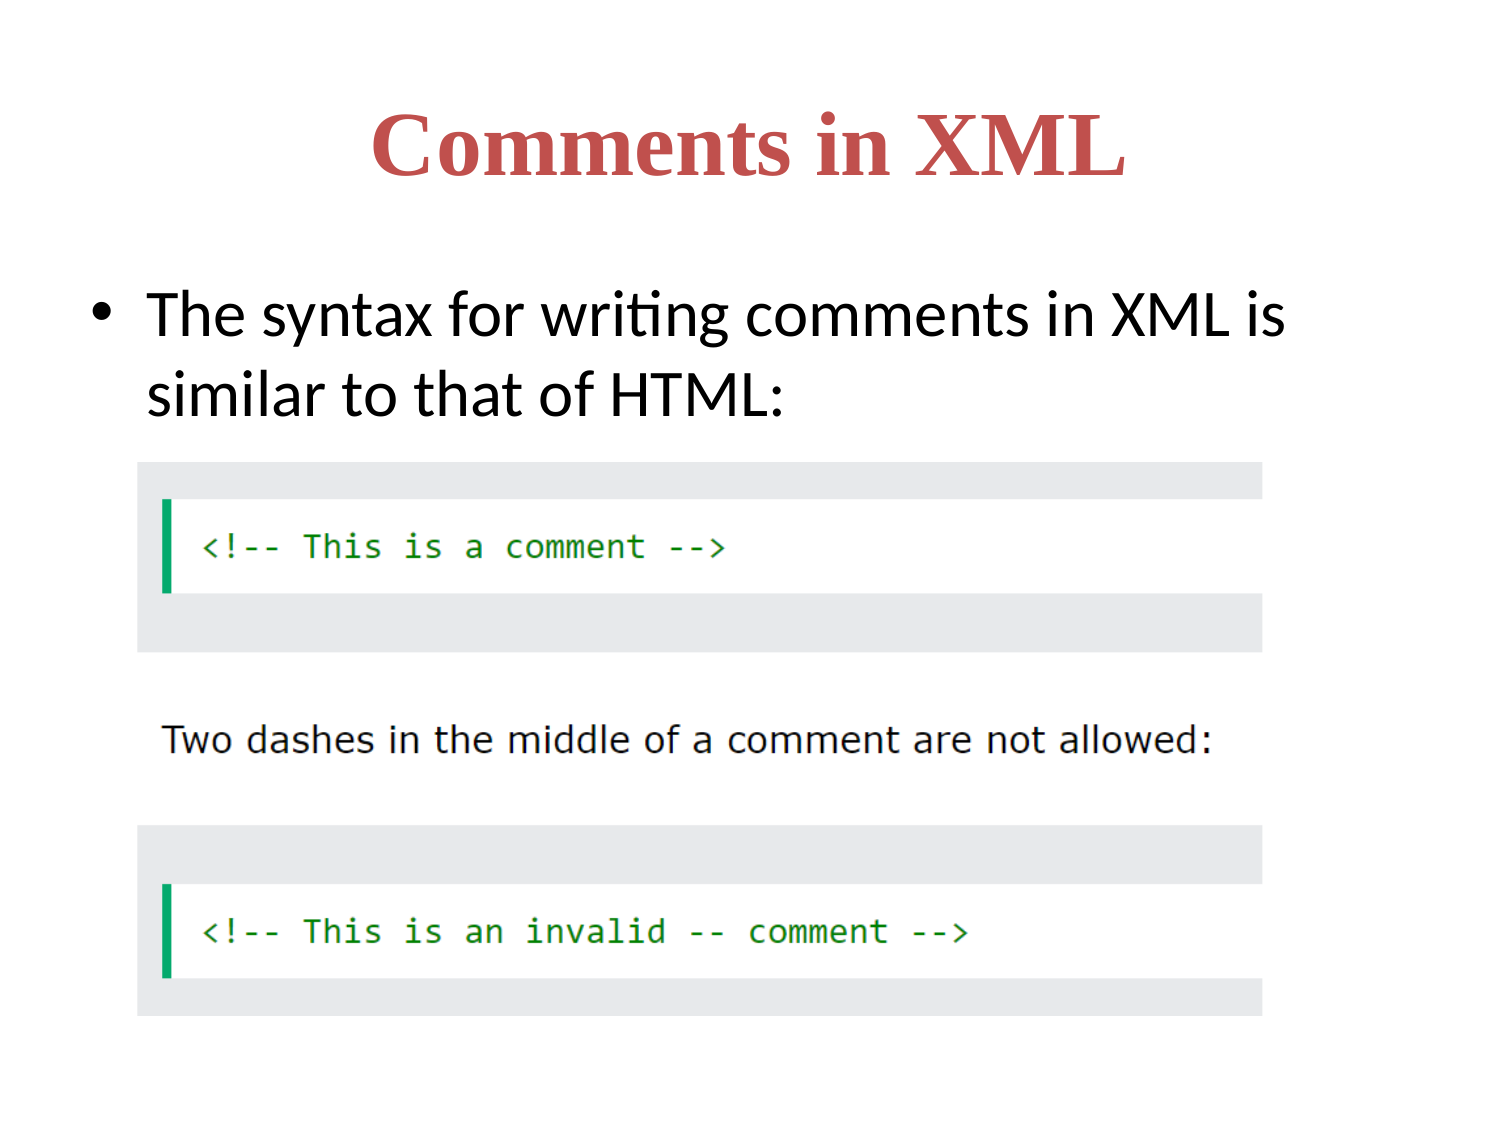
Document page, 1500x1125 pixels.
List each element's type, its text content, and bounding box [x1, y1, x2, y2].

list The syntax for writing comments in XML is similar to that of HTML: [75, 262, 1425, 1005]
picture [137, 462, 1263, 1016]
title Comments in XML [75, 45, 1425, 233]
